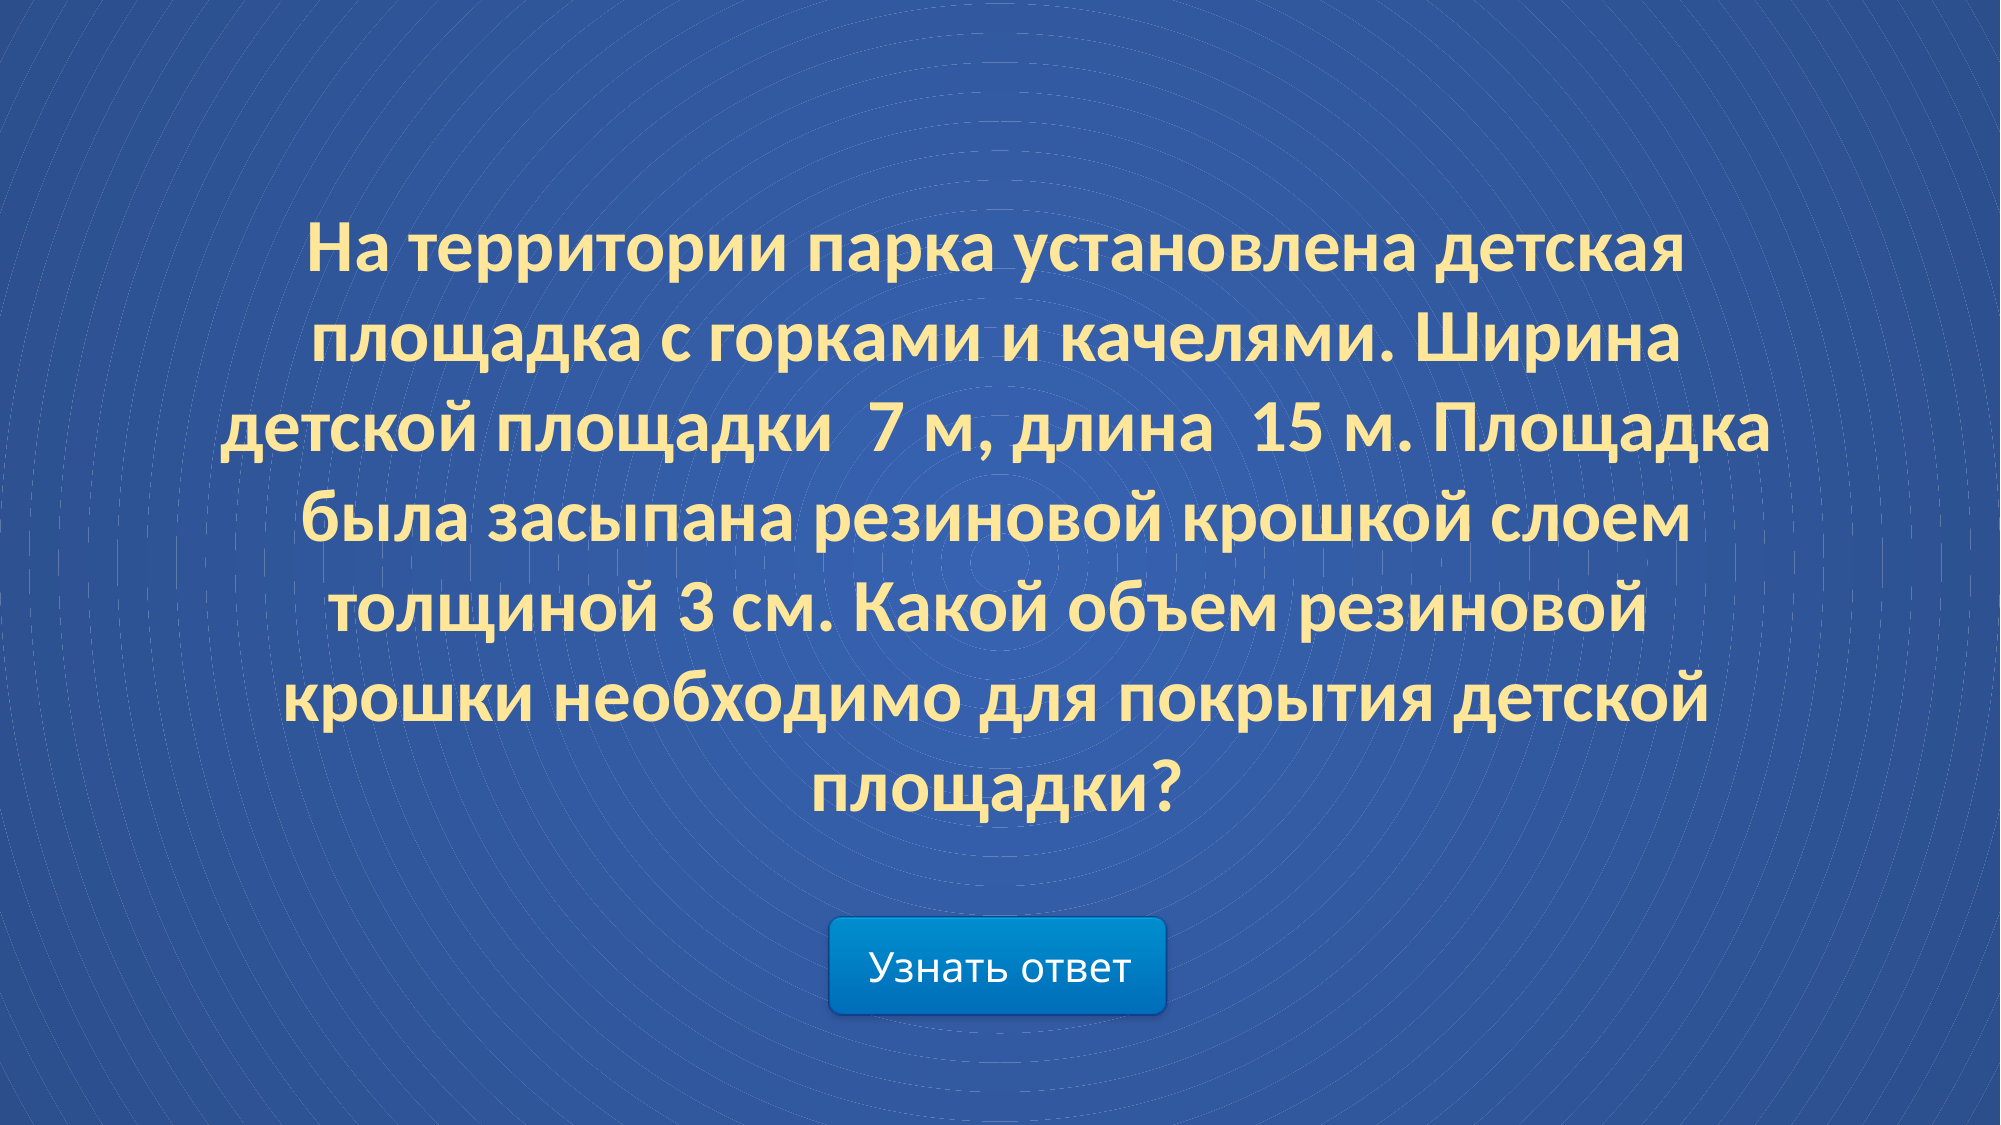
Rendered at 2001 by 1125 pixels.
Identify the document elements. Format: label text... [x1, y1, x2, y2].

text_box На территории парка установлена детская площадка с горками и качелями. Ширина детской площадки 7 м, длина 15 м. Площадка была засыпана резиновой крошкой слоем толщиной 3 см. Какой объем резиновой крошки необходимо для покрытия детской площадки? [187, 189, 1808, 834]
picture [793, 902, 1180, 1035]
